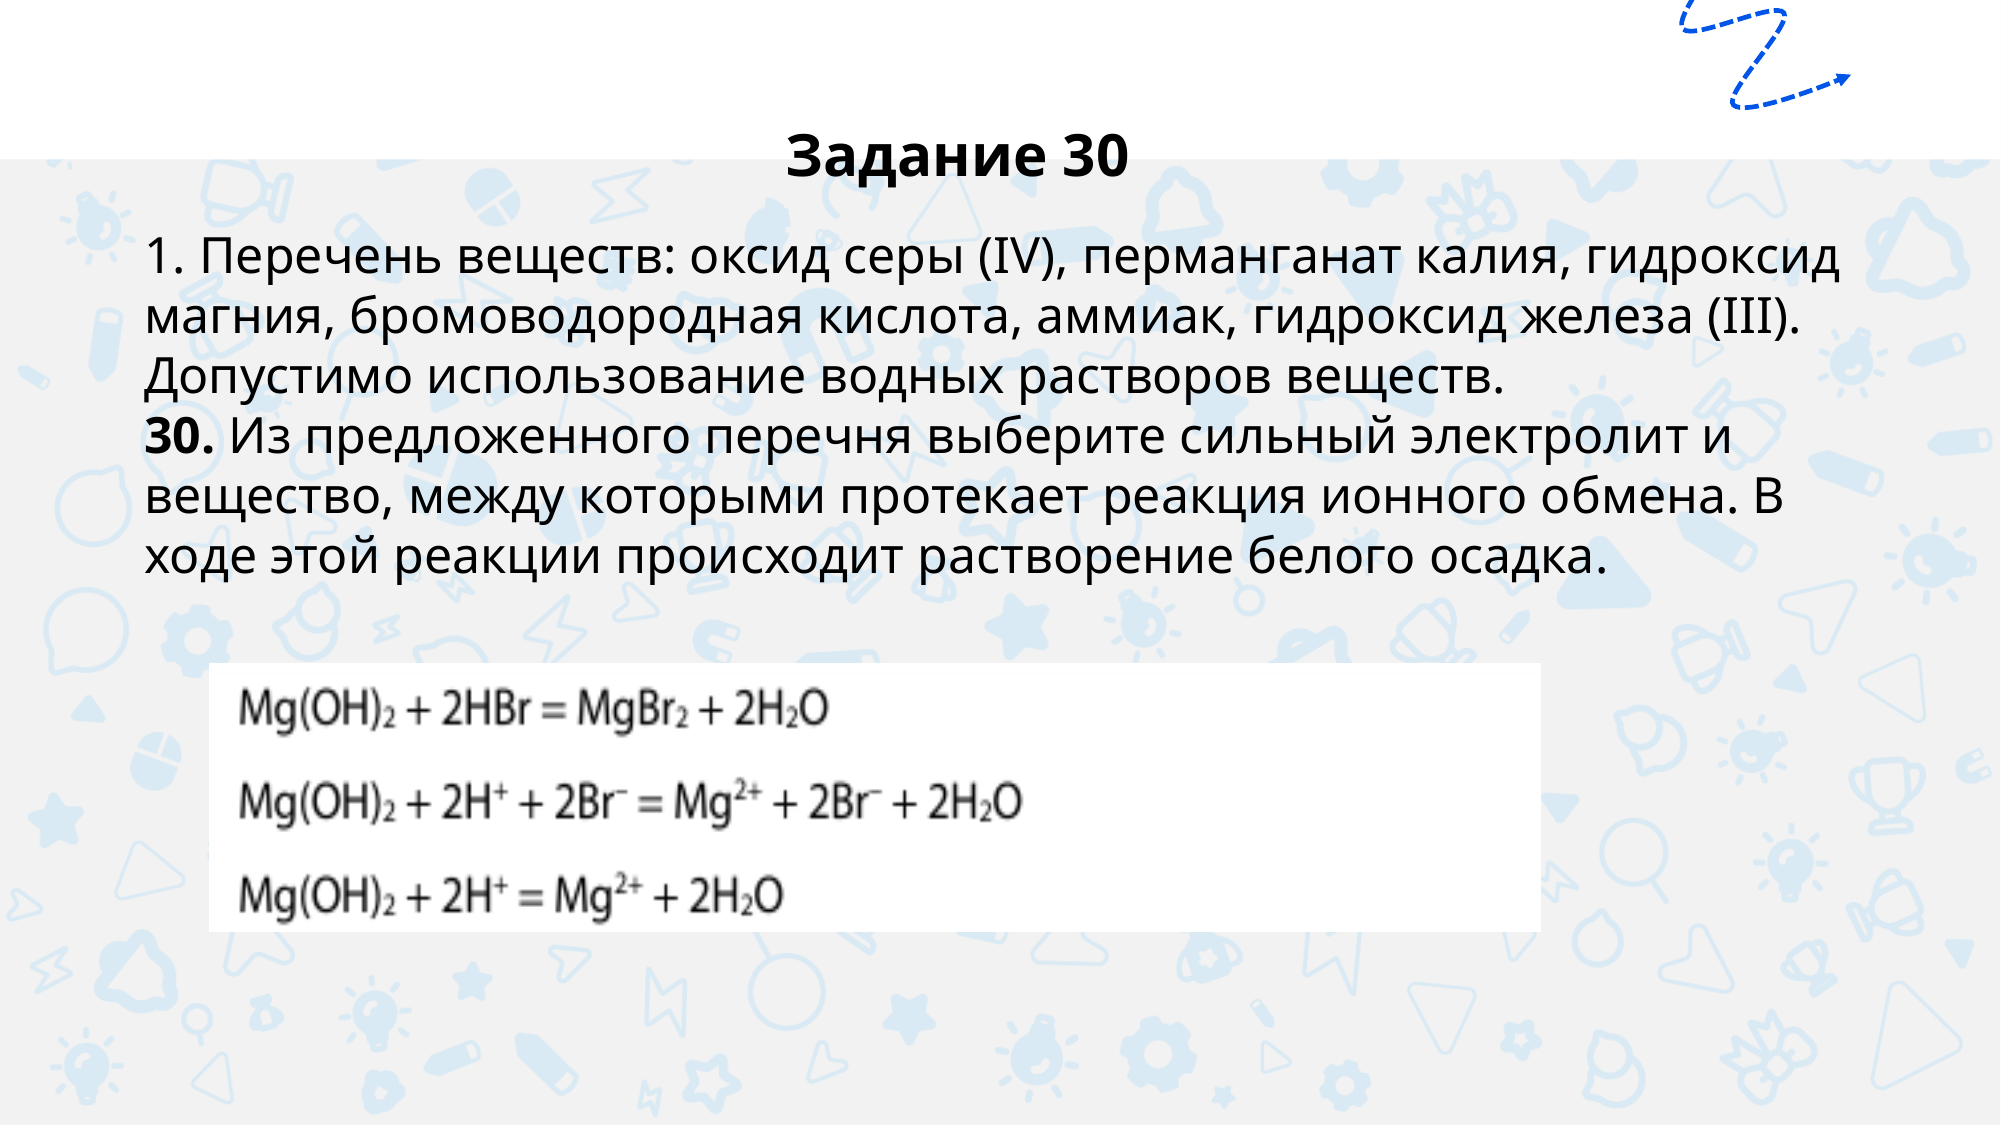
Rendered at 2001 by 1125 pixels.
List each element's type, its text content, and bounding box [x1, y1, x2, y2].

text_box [0, 0, 2000, 160]
text_box Задание 30 [36, 160, 1880, 195]
text_box 1. Перечень веществ: оксид серы (IV), перманганат калия, гидроксид магния, бромоводородная кислота, аммиак, гидроксид железа (III). Допустимо использование водных растворов веществ. 30. Из предложенного перечня выберите сильный электролит и вещество, между которыми протекает реакция ионного обмена. В ходе этой реакции происходит растворение белого осадка. [129, 216, 1880, 591]
picture [0, 0, 2001, 1125]
